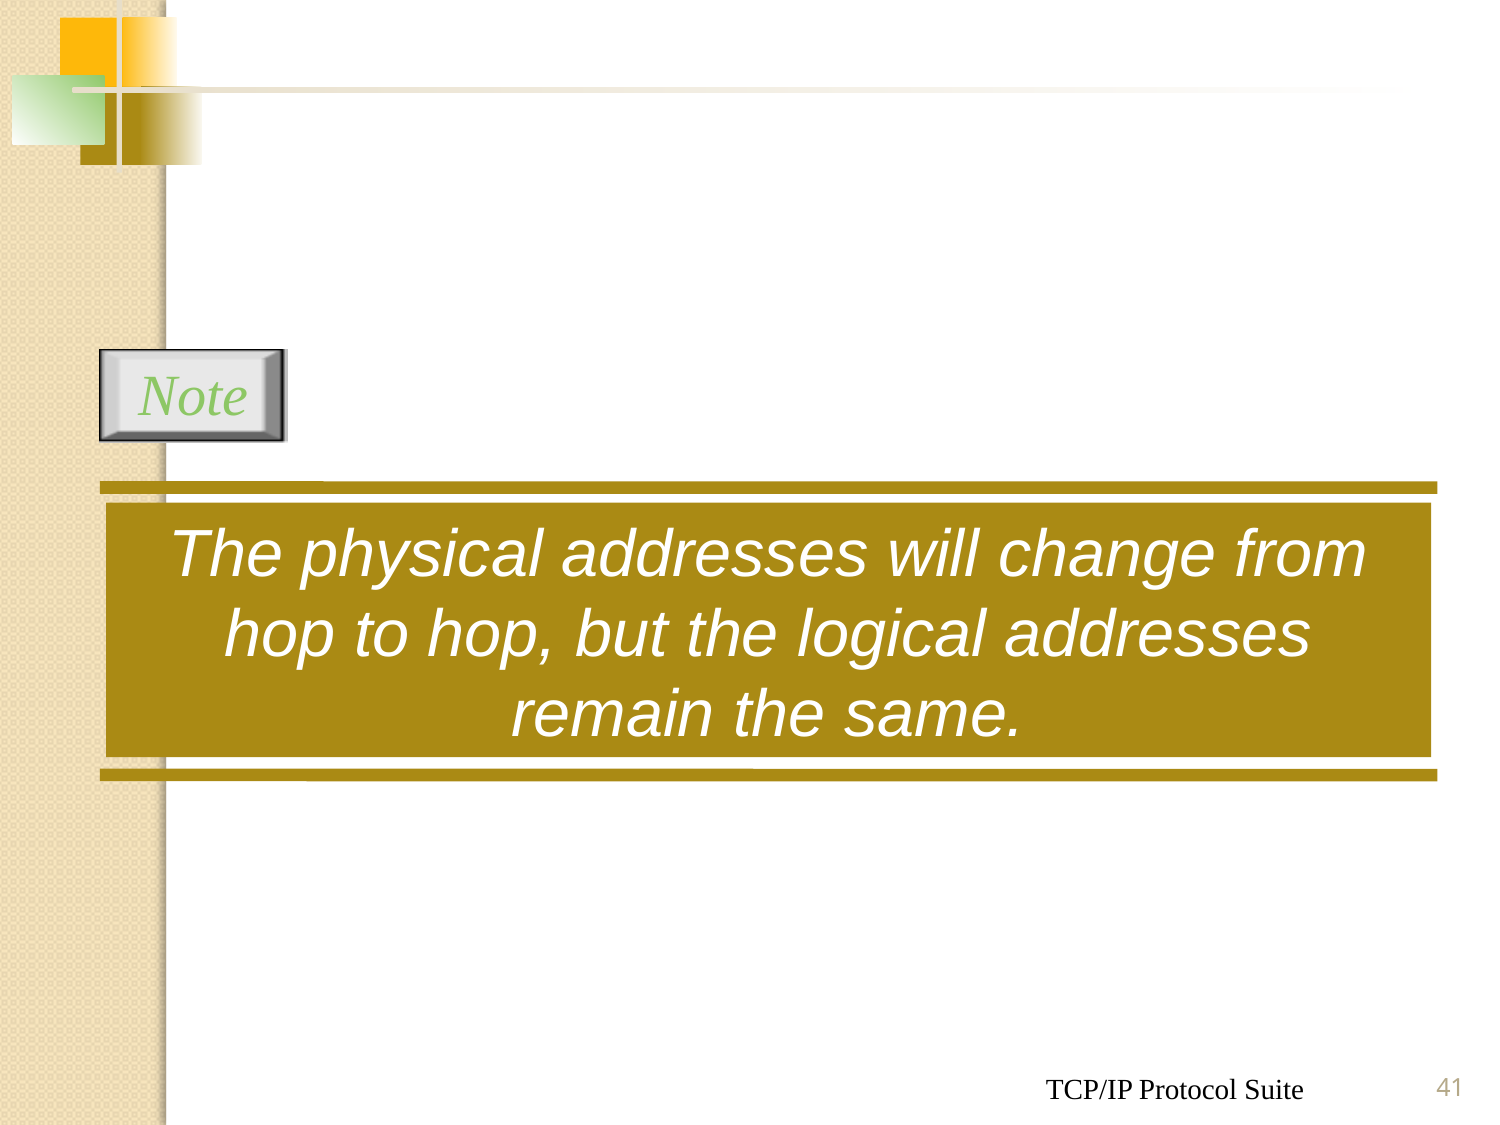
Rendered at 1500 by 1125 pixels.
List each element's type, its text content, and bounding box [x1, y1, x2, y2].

footer TCP/IP Protocol Suite [937, 1034, 1413, 1113]
text_box [72, 87, 1423, 93]
text_box [116, 0, 122, 87]
text_box [122, 93, 141, 165]
text_box [60, 17, 116, 86]
text_box [12, 75, 105, 145]
slide_number 41 [1413, 1034, 1488, 1113]
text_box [99, 349, 288, 444]
text_box [141, 93, 202, 165]
text_box [116, 93, 122, 173]
text_box [122, 17, 177, 86]
text_box [80, 93, 116, 165]
text_box The physical addresses will change from hop to hop, but the logical addresses remain the same. [106, 502, 1432, 758]
